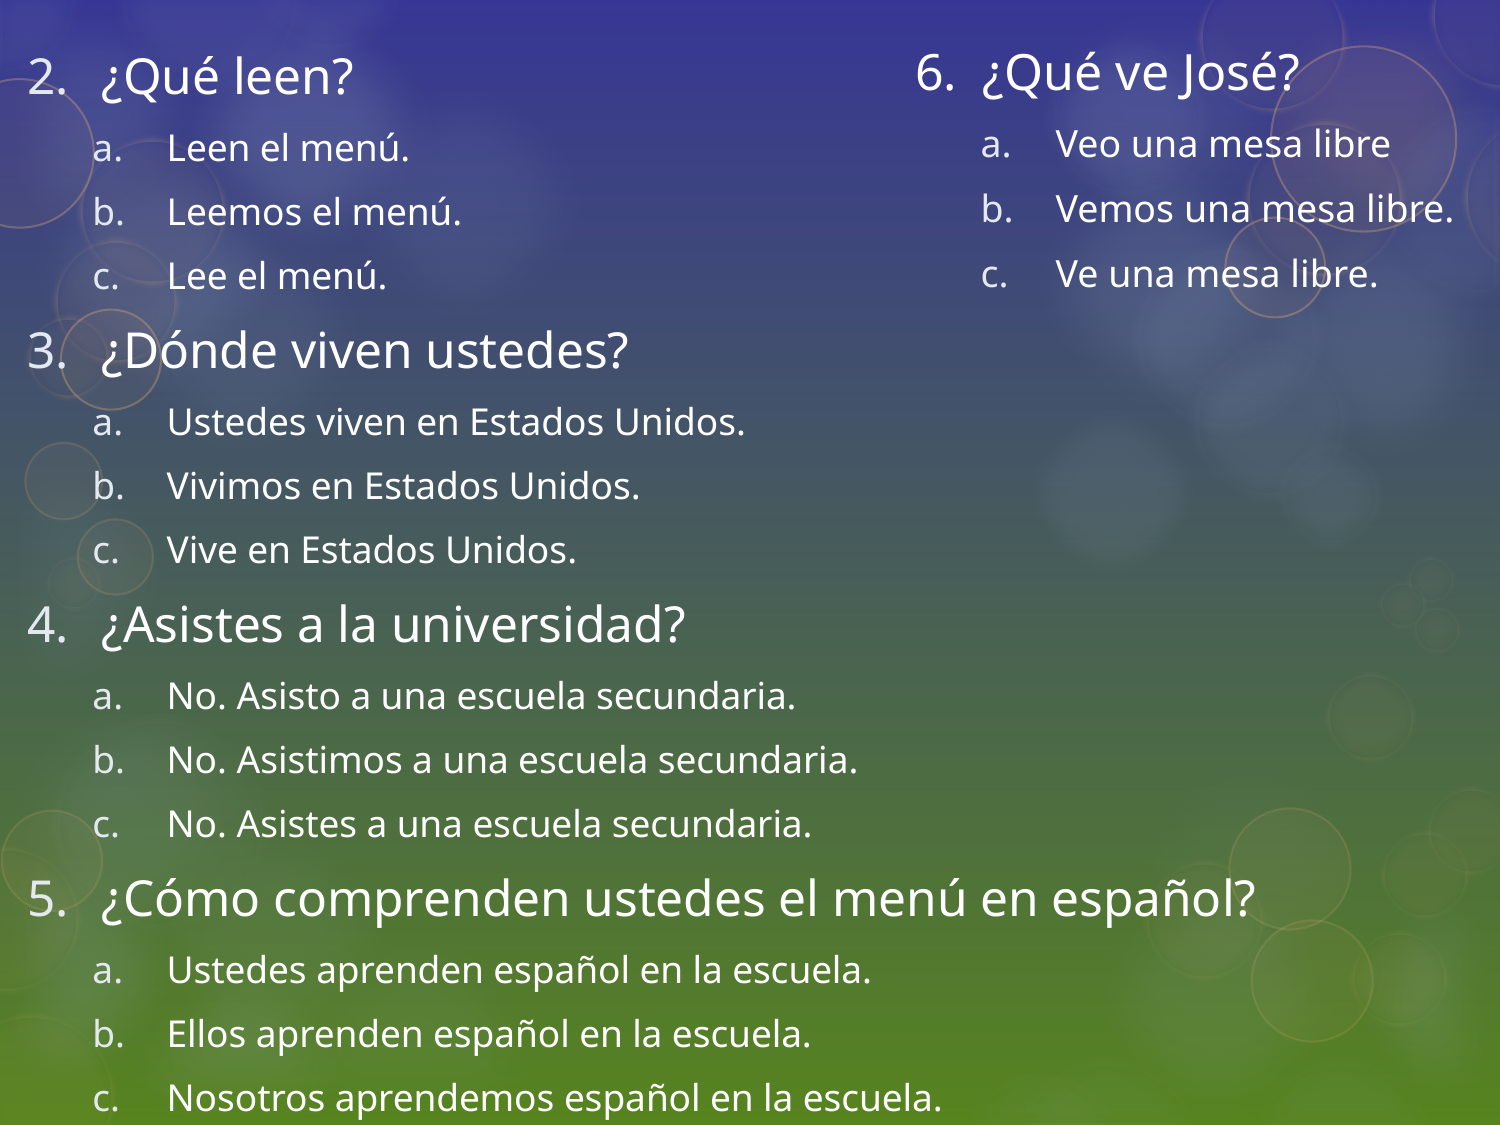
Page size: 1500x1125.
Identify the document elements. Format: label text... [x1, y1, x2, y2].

text_box 6. ¿Qué ve José? Veo una mesa libre Vemos una mesa libre. Ve una mesa libre. [899, 0, 1500, 700]
list ¿Qué leen? Leen el menú. Leemos el menú. Lee el menú. ¿Dónde viven ustedes? Ustedes viven en Estados Unidos. Vivimos en Estados Unidos. Vive en Estados Unidos. ¿Asistes a la universidad? No. Asisto a una escuela secundaria. No. Asistimos a una escuela secundaria. No. Asistes a una escuela secundaria. ¿Cómo comprenden ustedes el menú en español? Ustedes aprenden español en la escuela. Ellos aprenden español en la escuela. Nosotros aprendemos español en la escuela. [12, 37, 1413, 1125]
